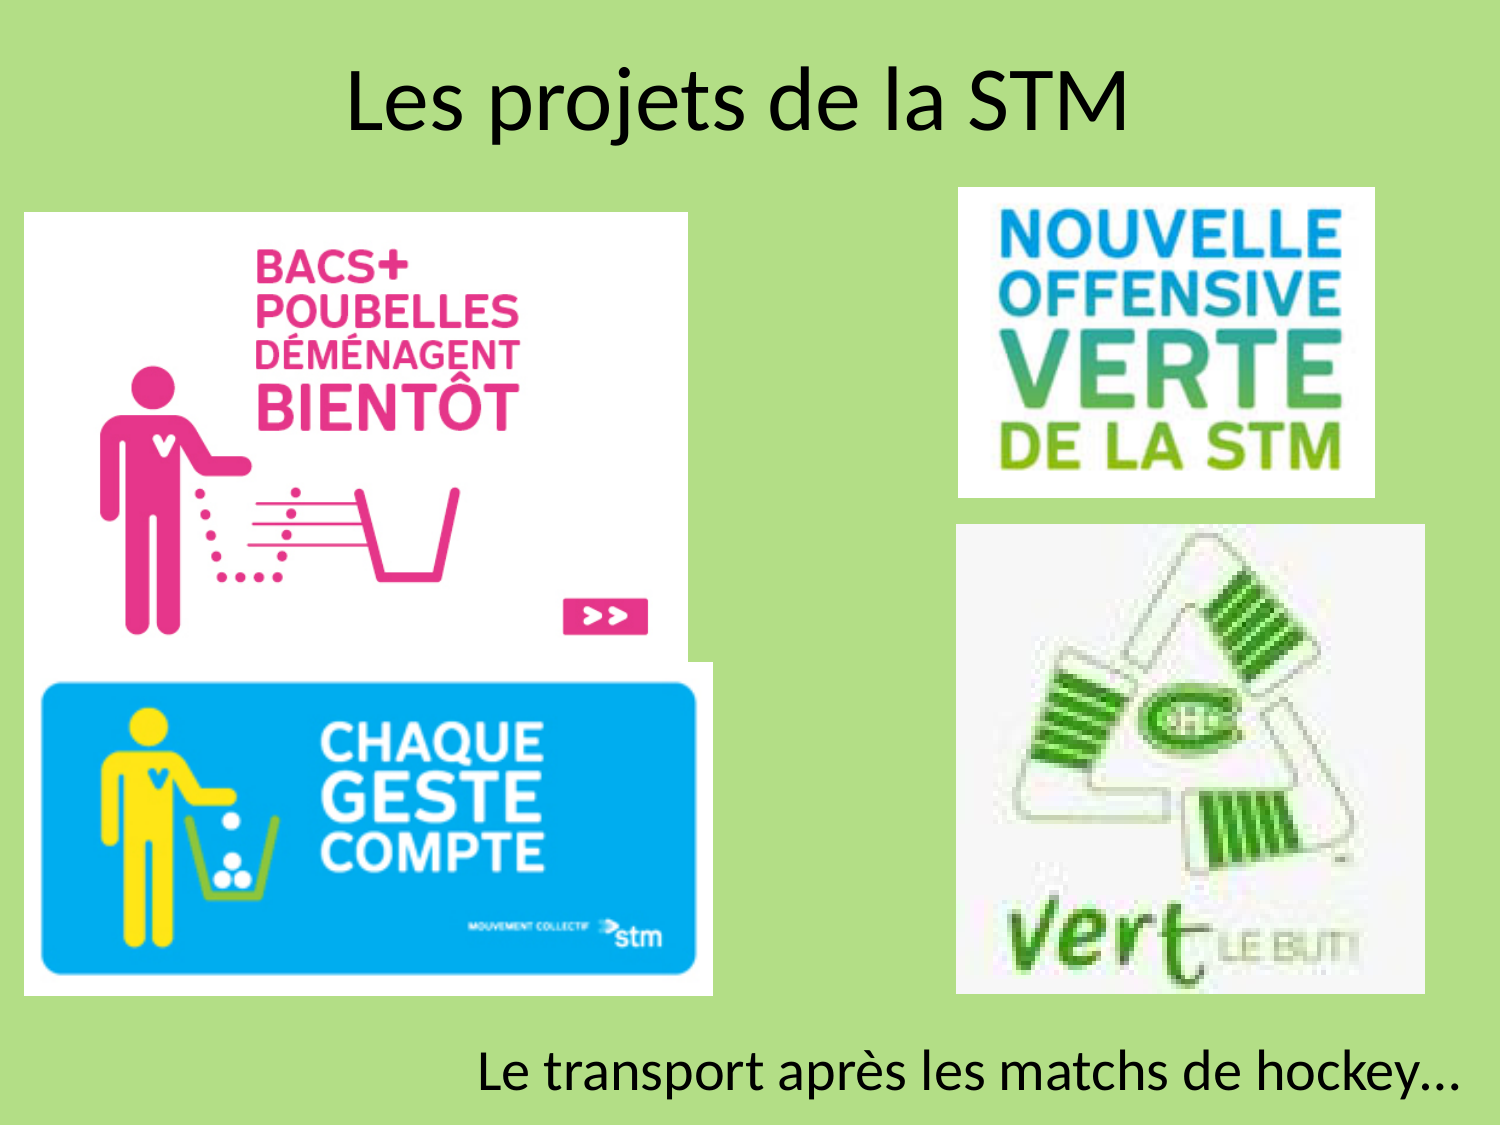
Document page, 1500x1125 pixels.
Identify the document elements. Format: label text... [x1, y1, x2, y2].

text_box Le transport après les matchs de hockey… [462, 1025, 1500, 1110]
title Les projets de la STM [75, 0, 1425, 188]
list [24, 662, 713, 996]
picture [956, 524, 1426, 994]
picture [958, 187, 1376, 499]
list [24, 212, 688, 661]
